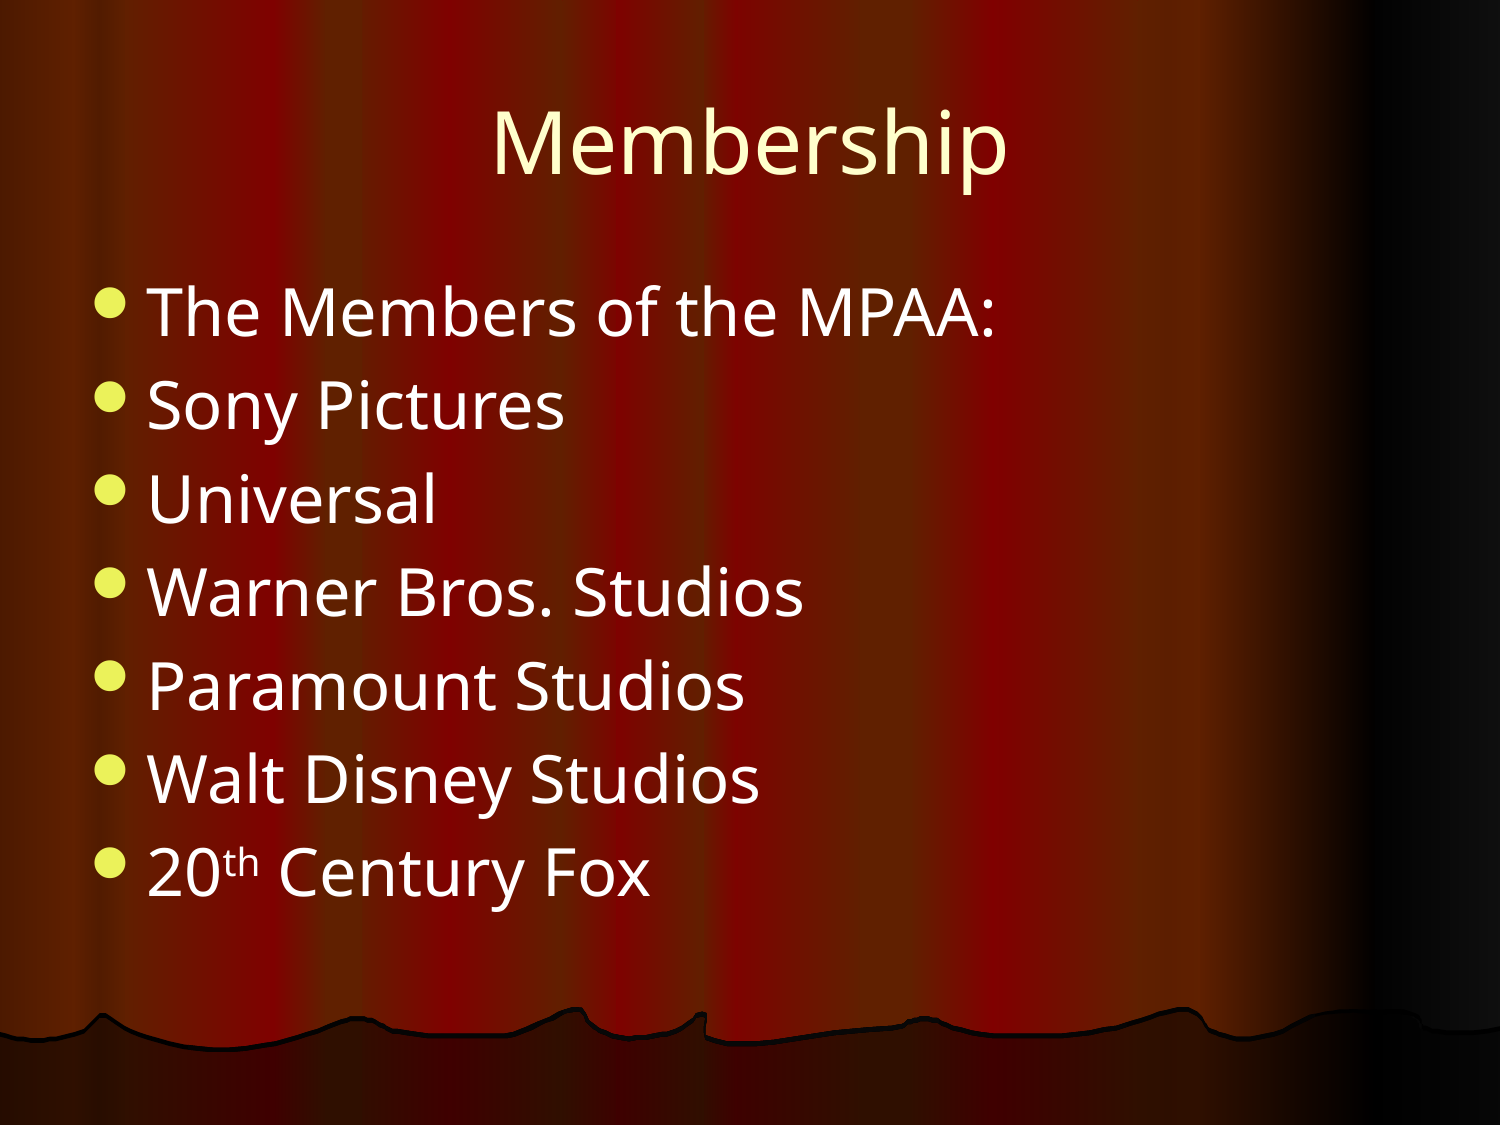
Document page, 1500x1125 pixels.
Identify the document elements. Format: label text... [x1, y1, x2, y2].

title Membership [74, 45, 1426, 233]
list The Members of the MPAA: Sony Pictures Universal Warner Bros. Studios Paramount Studios Walt Disney Studios 20th Century Fox [74, 262, 1426, 1006]
